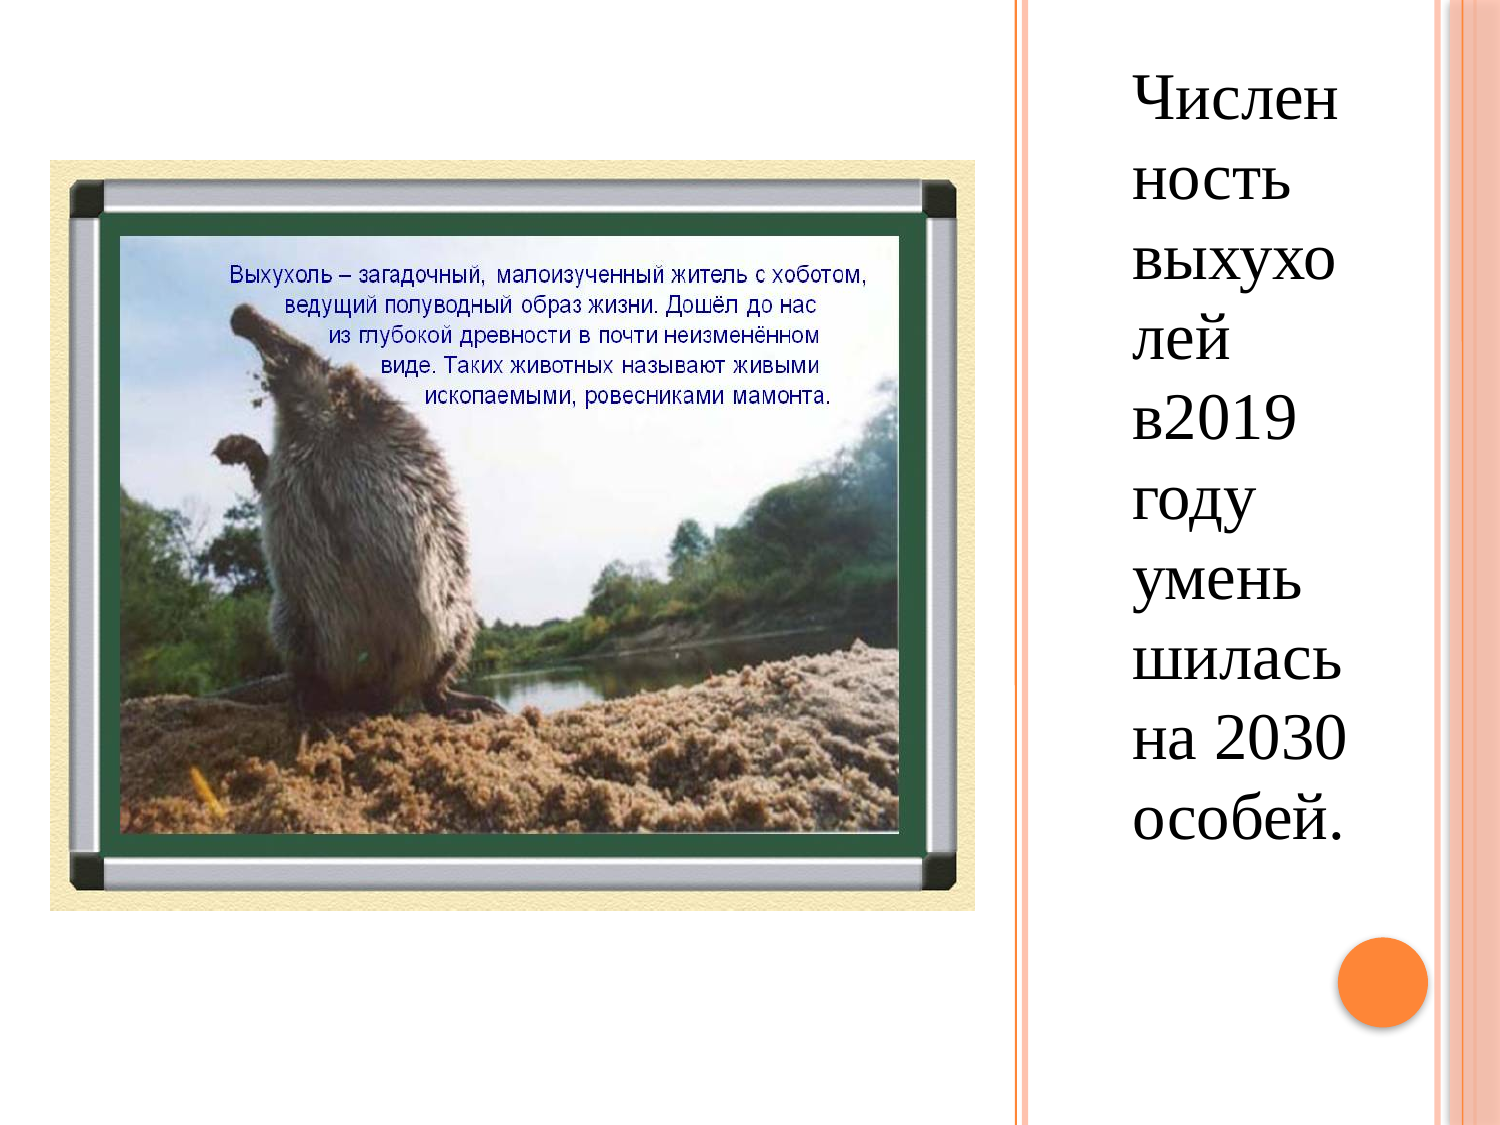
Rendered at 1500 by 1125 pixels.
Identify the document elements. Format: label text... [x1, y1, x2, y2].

list Численность выхухолей в2019 году уменьшилась на 2030 особей. [1117, 45, 1368, 863]
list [49, 160, 976, 912]
